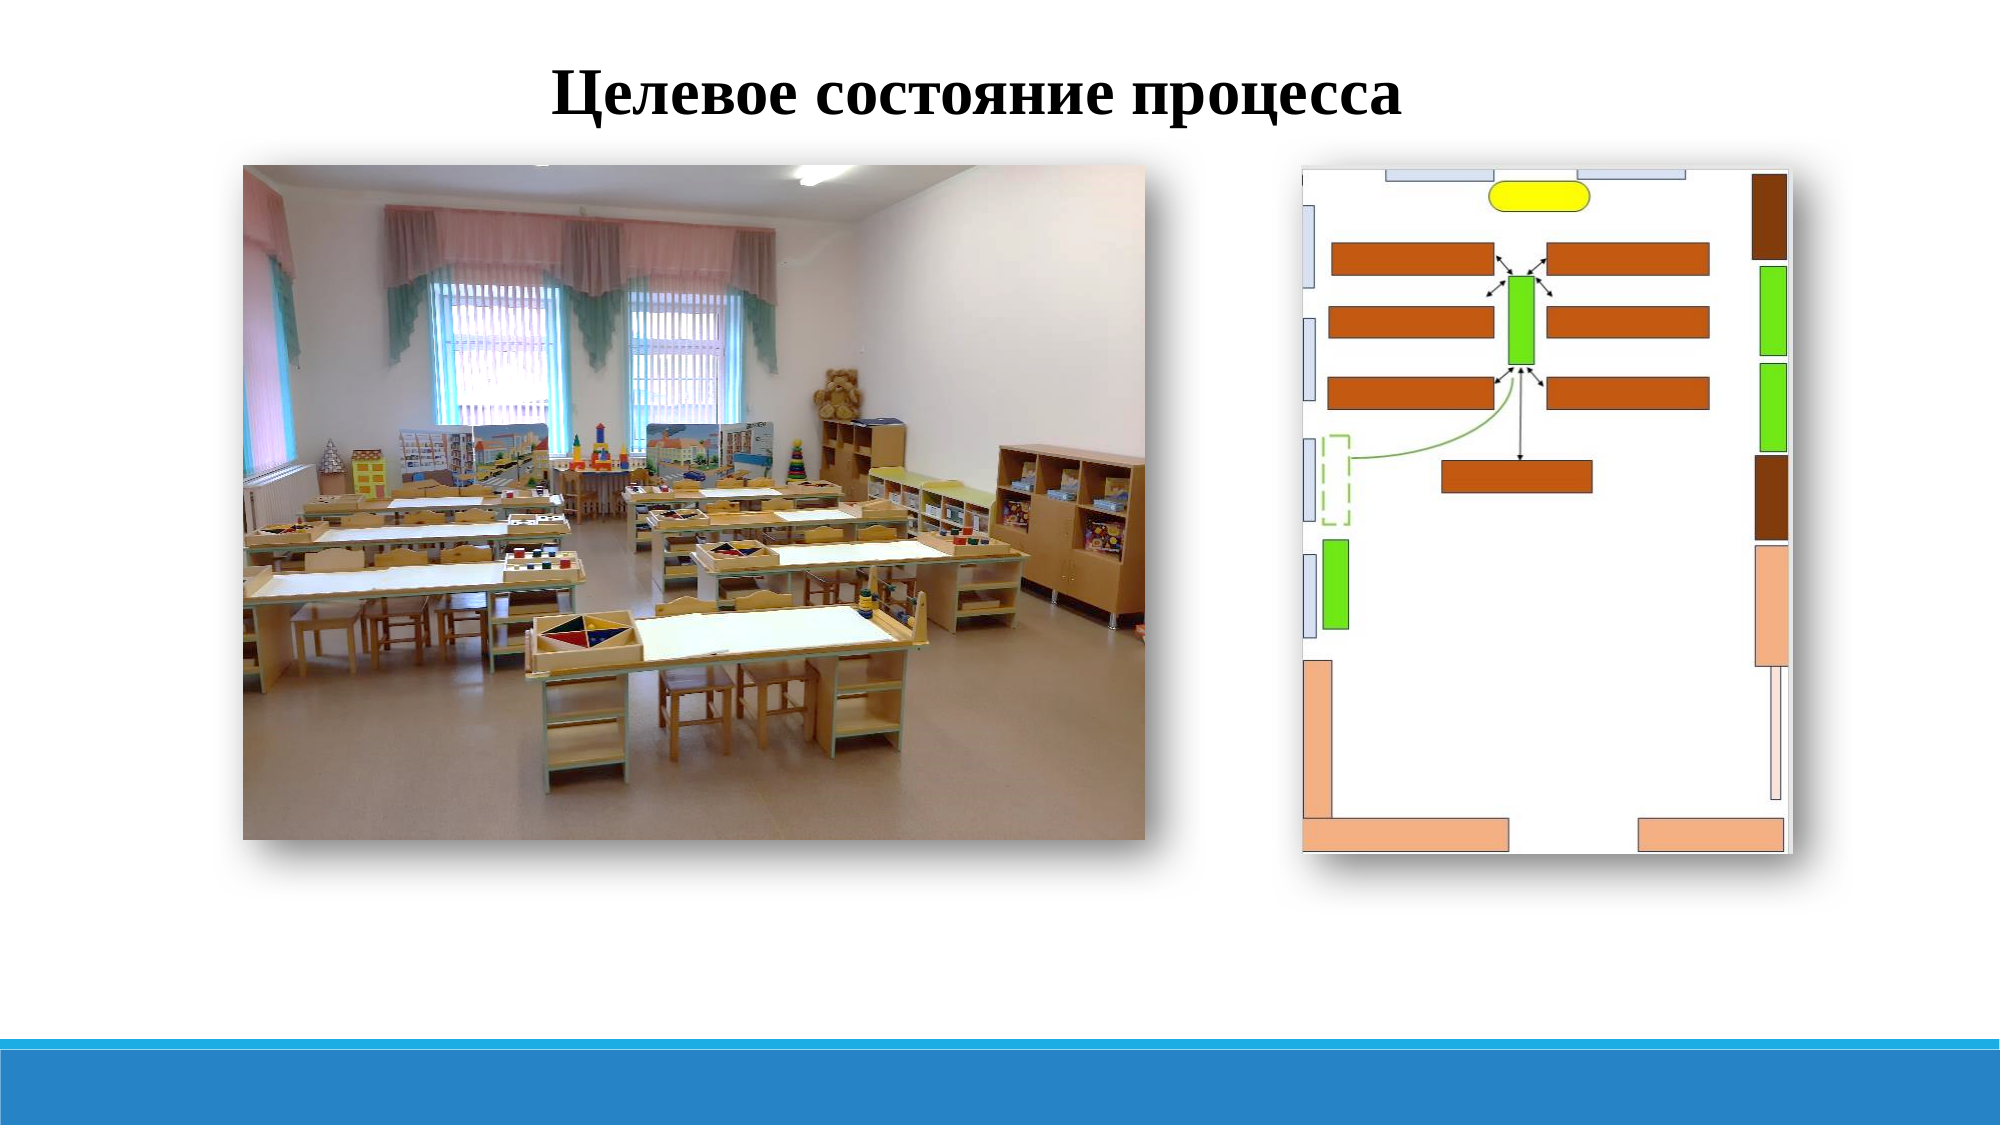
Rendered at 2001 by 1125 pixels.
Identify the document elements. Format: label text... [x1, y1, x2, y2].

text_box Целевое состояние процесса [522, 40, 1433, 135]
picture [1301, 164, 1793, 855]
picture [243, 164, 1145, 840]
